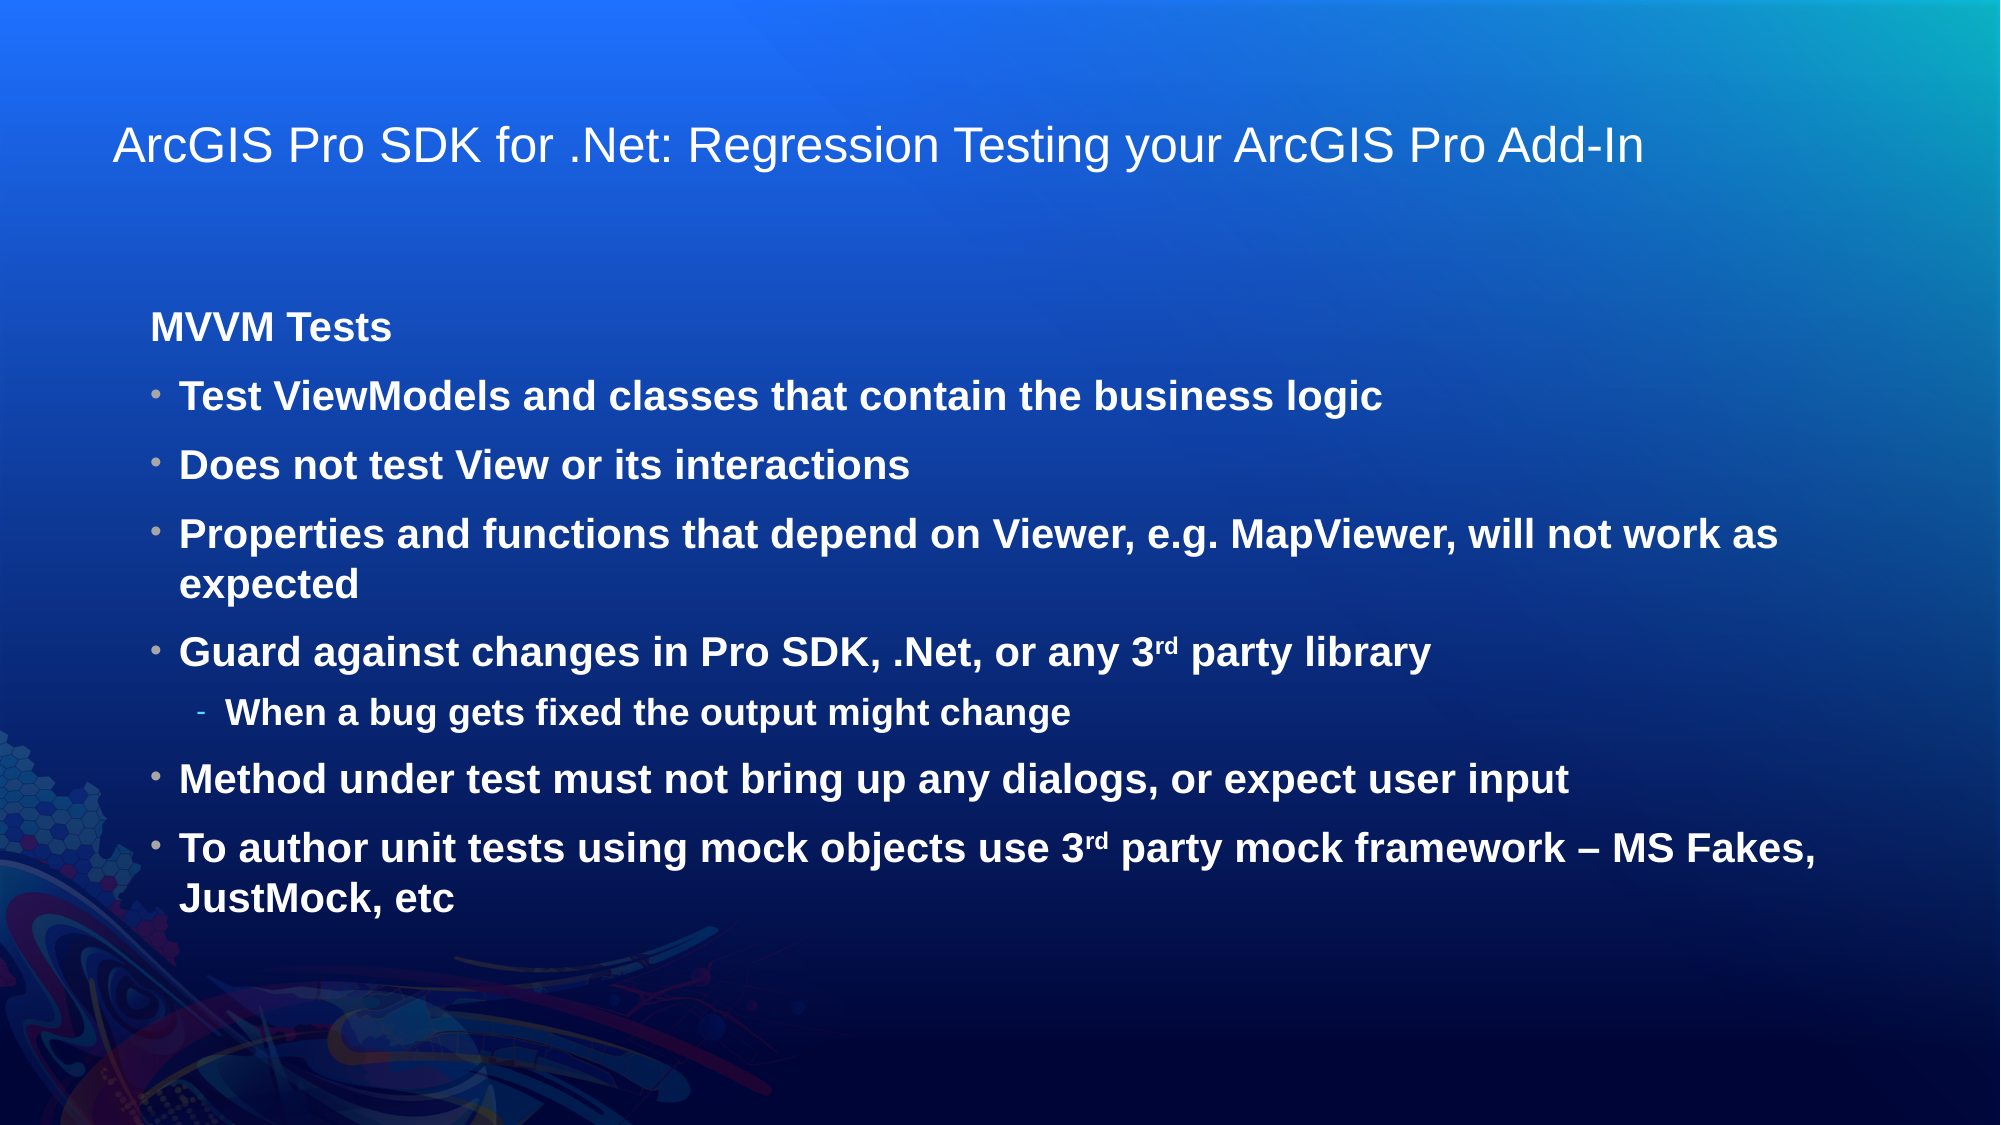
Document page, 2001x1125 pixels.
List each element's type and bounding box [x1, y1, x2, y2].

text_box [0, 0, 2000, 1125]
